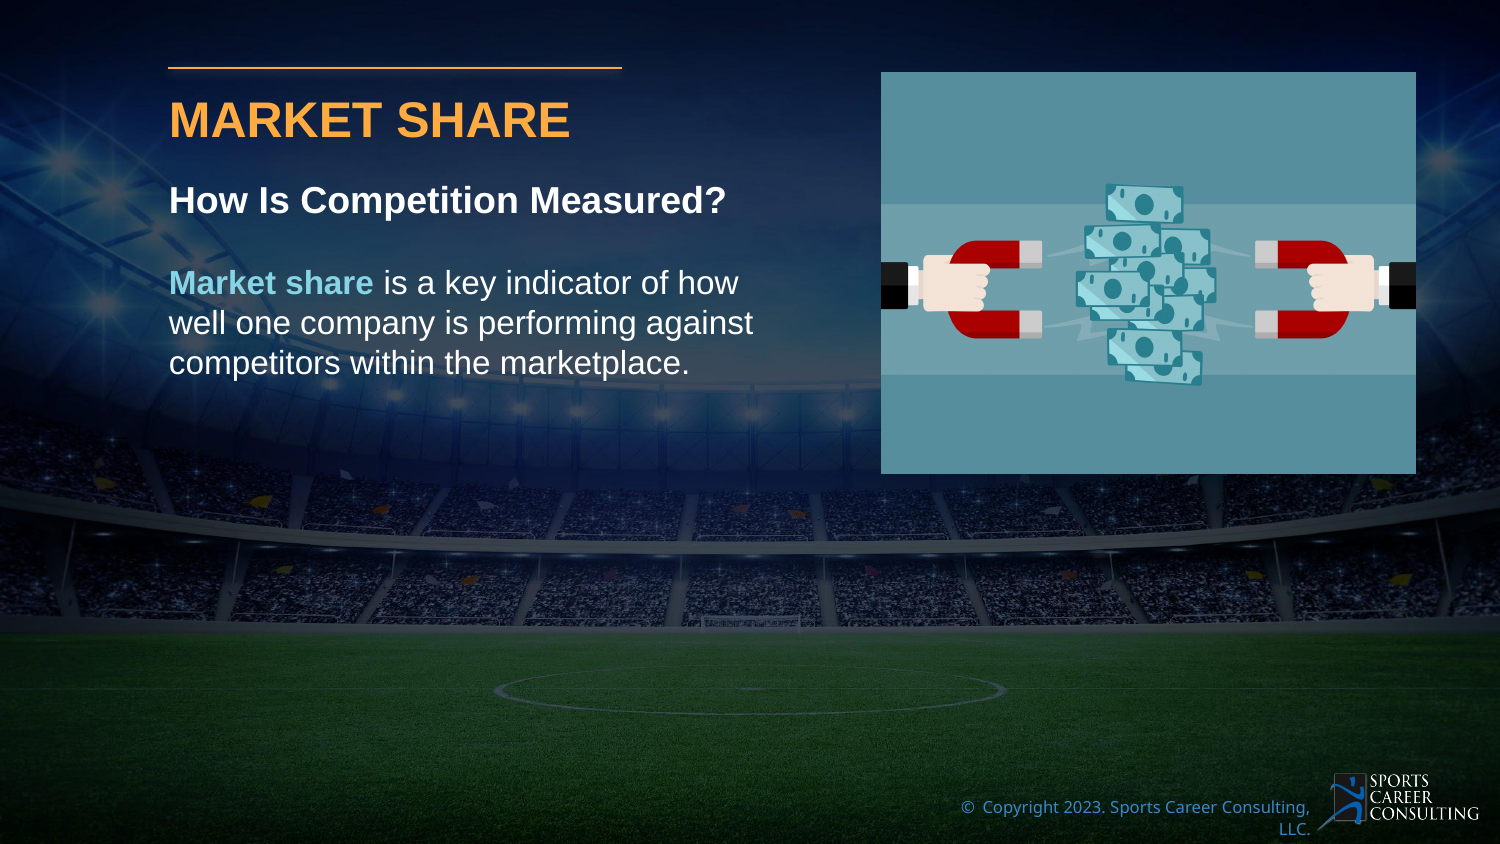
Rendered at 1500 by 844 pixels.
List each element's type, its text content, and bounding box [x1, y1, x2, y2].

list How Is Competition Measured? Market share is a key indicator of how well one company is performing against competitors within the marketplace. [153, 161, 805, 704]
text_box © Copyright 2023. Sports Career Consulting, LLC. [914, 769, 1326, 844]
picture [0, 0, 1500, 844]
title MARKET SHARE [153, 72, 879, 228]
